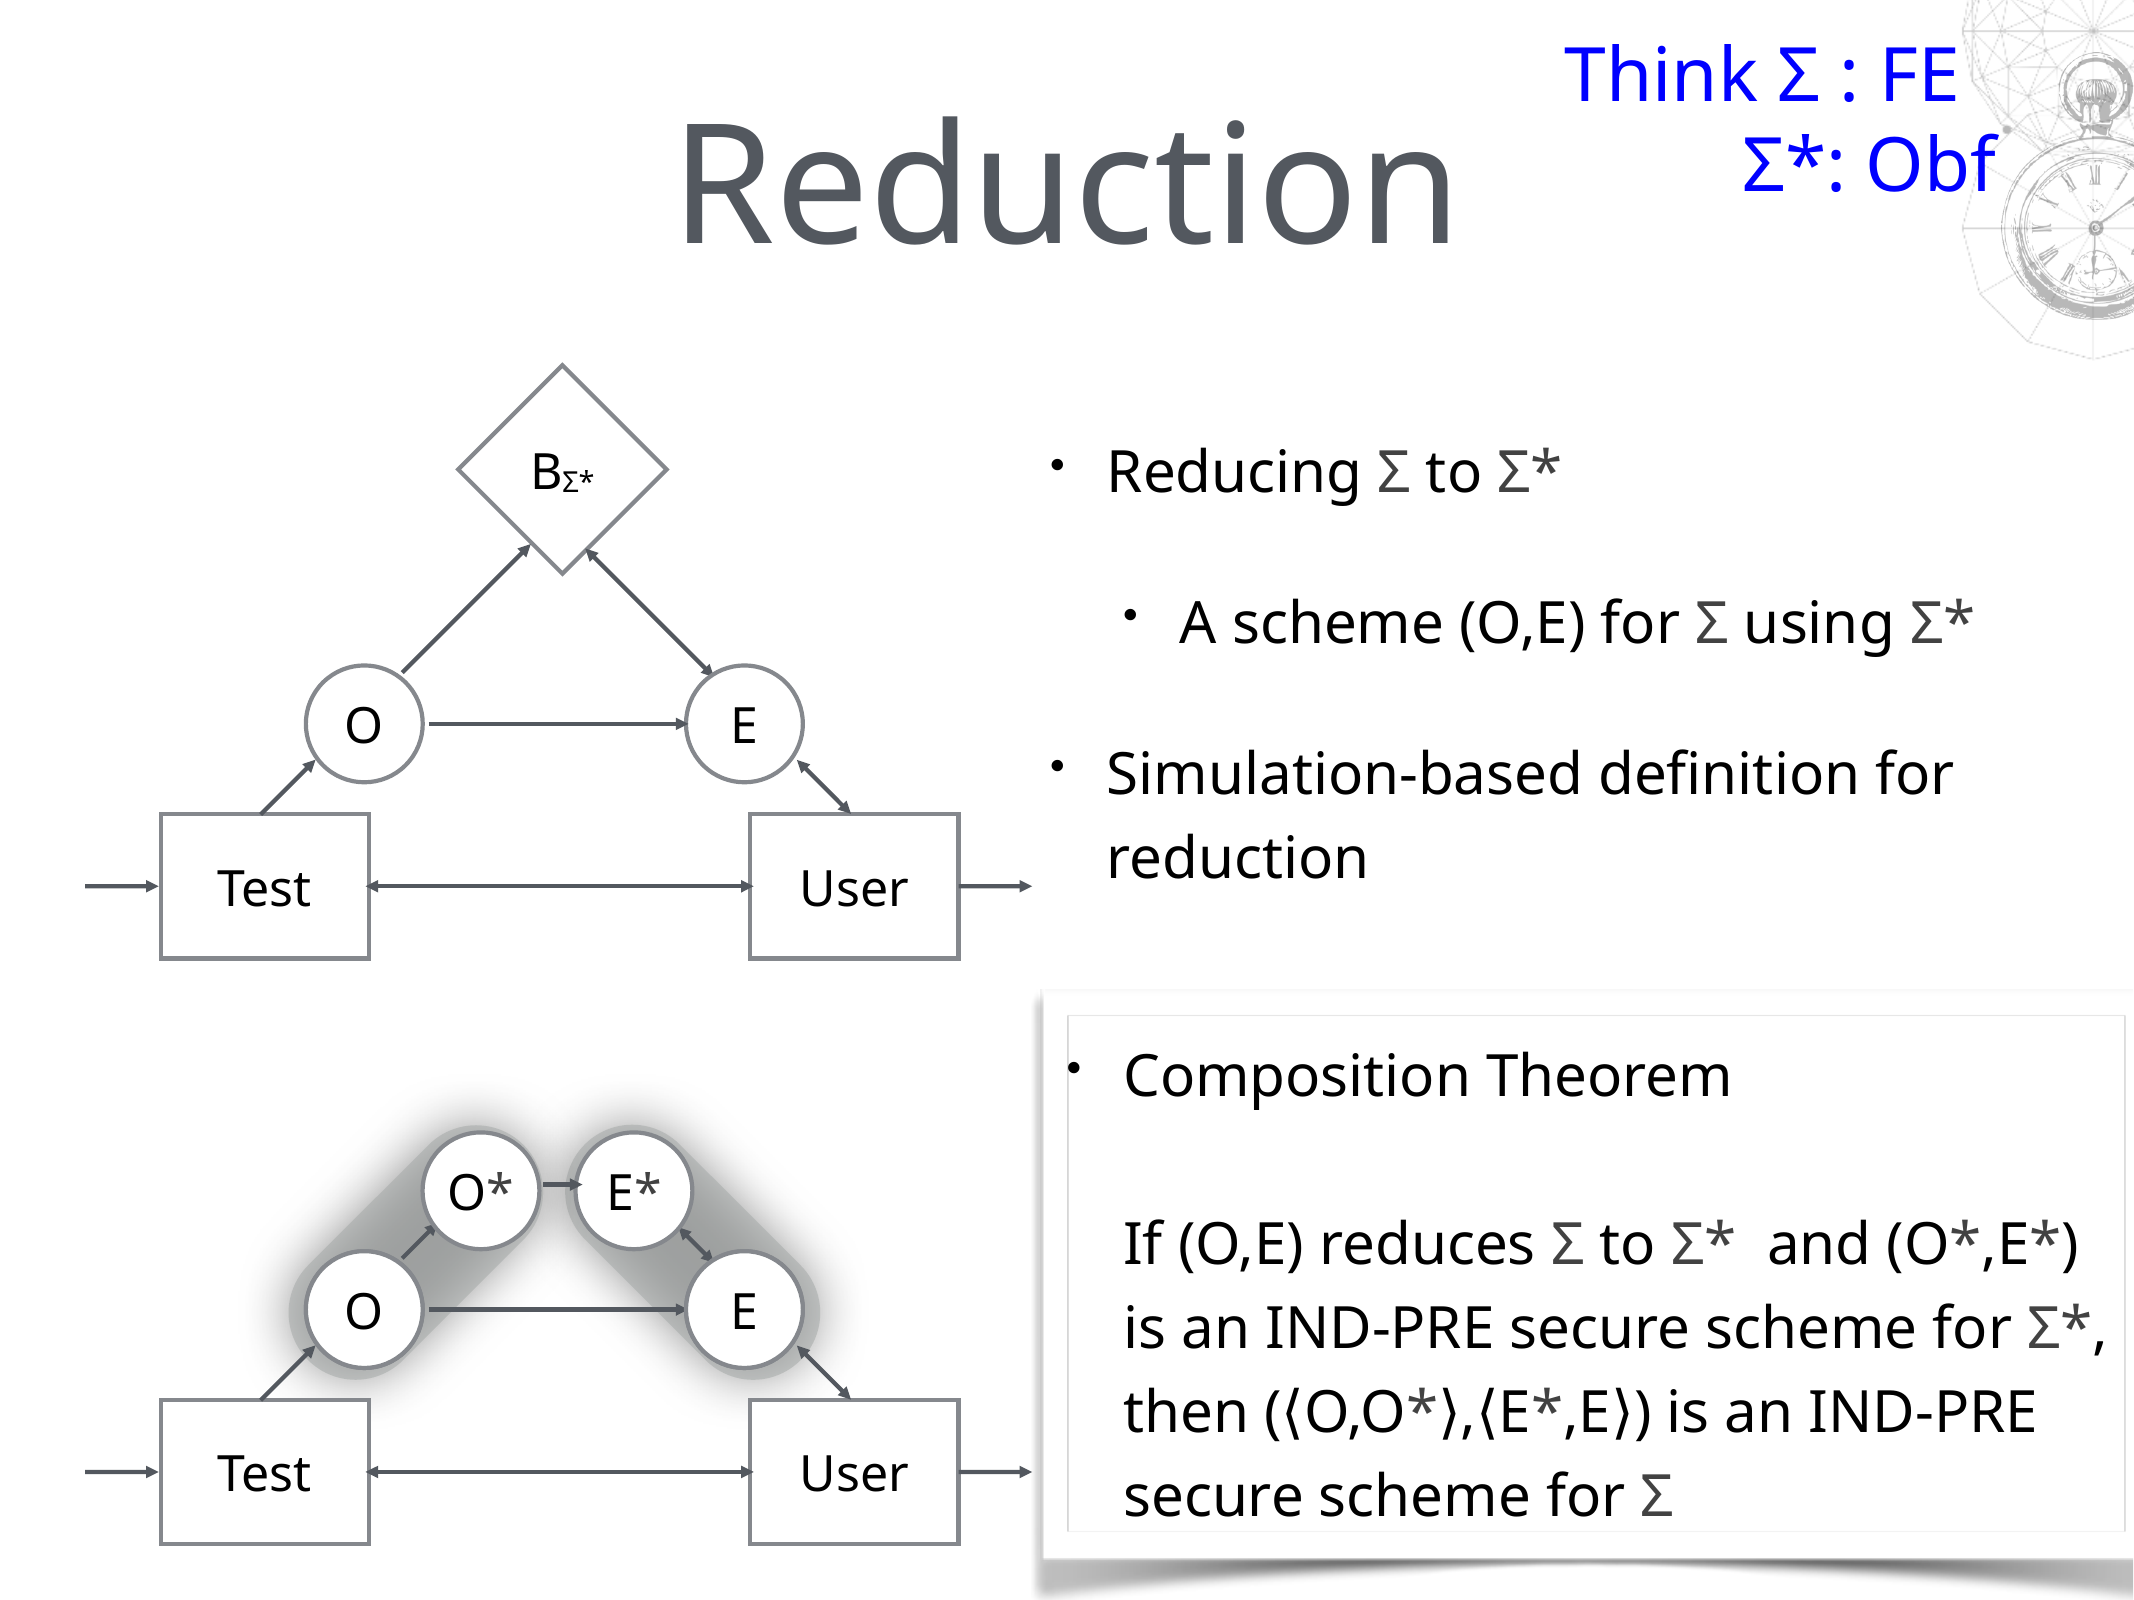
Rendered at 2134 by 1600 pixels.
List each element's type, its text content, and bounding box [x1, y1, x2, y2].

text_box Think Σ : FE Σ*: Obf [1519, 17, 2005, 215]
title Reduction [155, 0, 1978, 355]
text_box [84, 1096, 1026, 1545]
list Reducing Σ to Σ* A scheme (O,E) for Σ using Σ* Simulation-based definition for reduction [1041, 268, 2079, 982]
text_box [84, 365, 1033, 959]
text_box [1030, 989, 2134, 1600]
